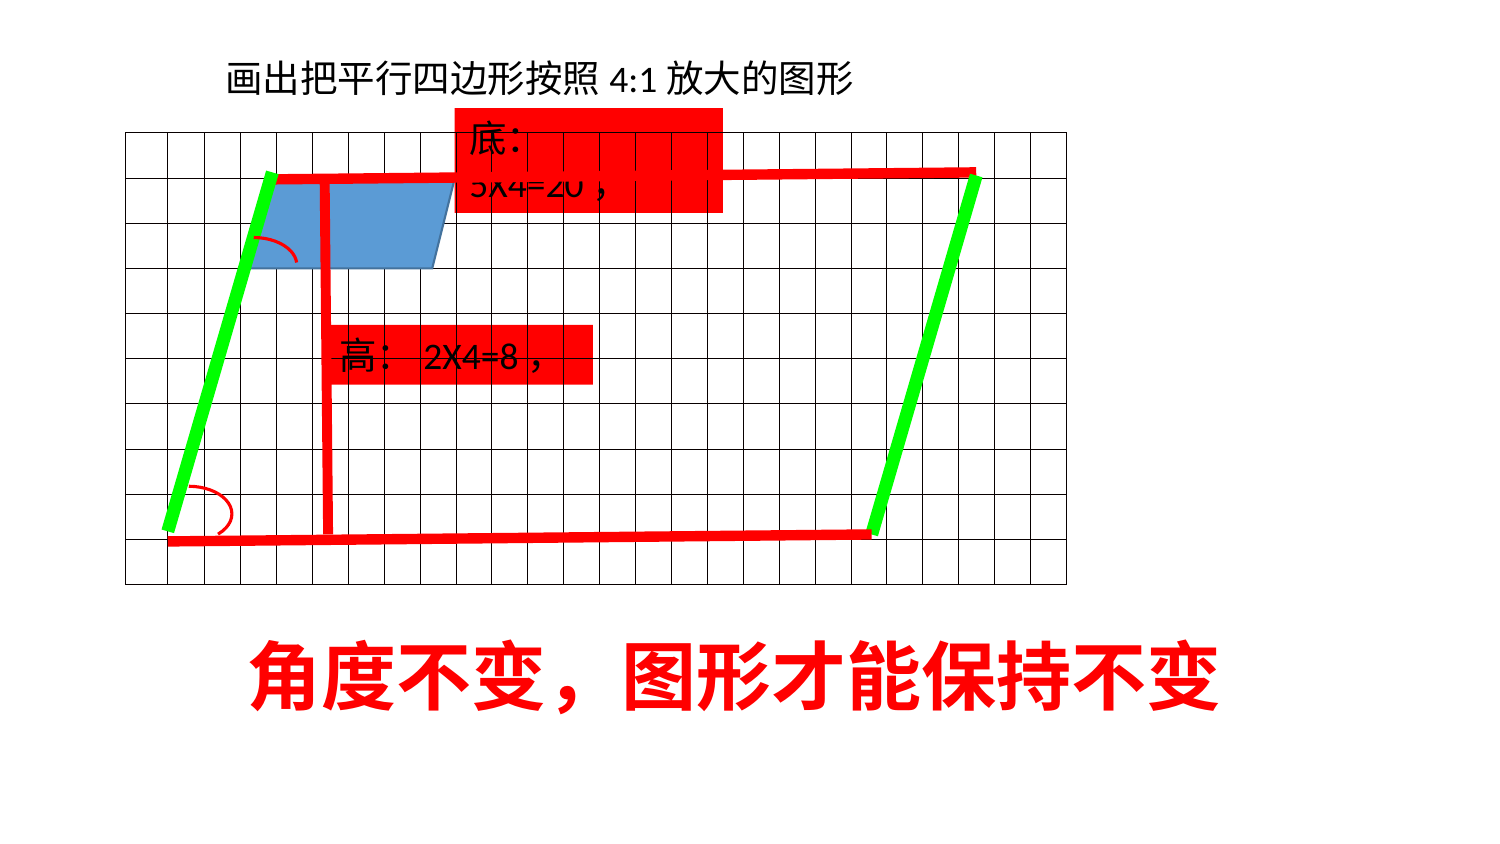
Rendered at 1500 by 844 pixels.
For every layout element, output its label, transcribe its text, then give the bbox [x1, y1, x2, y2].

text_box 画出把平行四边形按照4:1放大的图形 [210, 48, 953, 108]
table_cell [672, 542, 707, 584]
table_header [528, 133, 563, 171]
table_cell [457, 269, 491, 313]
table_header [421, 133, 456, 172]
table_cell [923, 540, 958, 584]
table_cell [995, 224, 1030, 268]
table_cell [331, 314, 348, 358]
table_cell [672, 495, 707, 531]
table_cell [995, 269, 1030, 313]
table_cell [872, 535, 886, 539]
table_cell [708, 314, 743, 358]
table_cell [600, 450, 635, 494]
table_cell [852, 269, 871, 313]
table_cell [528, 314, 563, 358]
table_cell [977, 404, 994, 449]
table_cell [780, 404, 815, 449]
table_cell [349, 270, 384, 313]
table_cell [528, 543, 563, 584]
table_cell [708, 359, 743, 403]
table_cell [708, 269, 743, 313]
table_cell [816, 314, 851, 358]
table_cell [887, 535, 922, 539]
table_cell [349, 314, 384, 358]
table_cell [564, 224, 599, 268]
table_cell [636, 181, 671, 223]
table_cell [1031, 495, 1066, 539]
table_cell [816, 359, 851, 403]
table_cell [1031, 224, 1066, 268]
table_cell [744, 542, 779, 584]
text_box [167, 534, 872, 542]
table_cell [564, 450, 599, 494]
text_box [871, 175, 977, 535]
table_cell [385, 450, 420, 494]
table_cell [977, 269, 994, 313]
table_cell [780, 542, 815, 584]
table_cell [780, 450, 815, 494]
table_cell [421, 544, 456, 584]
table_cell [744, 359, 779, 403]
table_cell [277, 359, 312, 403]
table_header [887, 133, 922, 168]
table_cell [636, 359, 671, 403]
table_cell [333, 450, 348, 494]
table_header [457, 133, 491, 172]
table_cell [313, 314, 321, 358]
table_cell [421, 495, 456, 533]
table_cell [995, 495, 1030, 539]
table_header [852, 133, 886, 168]
table_cell [1031, 179, 1066, 223]
table_cell [744, 269, 779, 313]
table_cell [780, 224, 815, 268]
table_cell [636, 314, 671, 358]
table_cell [1031, 450, 1066, 494]
table_cell [672, 224, 707, 268]
table_cell [241, 495, 276, 534]
table_cell [126, 314, 167, 358]
table_header [995, 133, 1030, 178]
table_cell [1031, 269, 1066, 313]
table_cell [457, 495, 491, 533]
table_cell [636, 404, 671, 449]
table_cell [636, 450, 671, 494]
table_cell [528, 404, 563, 449]
table_cell [744, 495, 779, 530]
table_cell [852, 224, 871, 268]
table_cell [600, 359, 635, 403]
table_cell [277, 314, 312, 358]
table_cell [421, 314, 456, 358]
table_cell [349, 404, 384, 449]
table_cell [600, 404, 635, 449]
table_cell [434, 224, 456, 268]
table_header [780, 133, 815, 169]
table_cell [564, 543, 599, 584]
table_cell [852, 540, 886, 584]
table_cell [977, 179, 994, 223]
table_cell [313, 359, 321, 403]
table_cell [852, 359, 871, 403]
table_cell [564, 359, 599, 403]
table_cell [959, 540, 994, 584]
table_cell [277, 495, 312, 534]
table_cell [672, 404, 707, 449]
table_cell [349, 450, 384, 494]
table_cell [313, 545, 348, 584]
table_header [1031, 133, 1066, 178]
table_cell [313, 270, 320, 313]
table_cell [852, 450, 871, 494]
table_header [959, 133, 994, 178]
table_cell [349, 545, 384, 584]
table_cell [852, 314, 871, 358]
table_header [600, 133, 635, 170]
table_cell [600, 181, 635, 223]
table_cell [126, 450, 167, 494]
table_cell [672, 269, 707, 313]
table_cell [331, 270, 348, 313]
table_cell [600, 495, 635, 531]
table_cell [277, 270, 312, 313]
table_cell [421, 404, 456, 449]
table_cell [816, 495, 851, 529]
table_header [923, 133, 958, 167]
table_cell [995, 359, 1030, 403]
table_cell [852, 180, 871, 223]
table_cell [528, 182, 563, 223]
table_cell [636, 542, 671, 584]
table_cell [564, 269, 599, 313]
table_cell [1031, 314, 1066, 358]
table_cell [421, 450, 456, 494]
table_cell [672, 450, 707, 494]
text_box [273, 185, 320, 270]
table_cell [816, 180, 851, 223]
text_box [273, 238, 299, 264]
table_cell [744, 224, 779, 268]
table_cell [492, 544, 527, 584]
table_cell [457, 359, 491, 403]
table_cell [672, 181, 707, 223]
table_cell [332, 359, 348, 403]
table_cell [126, 495, 167, 539]
table_header [349, 133, 384, 172]
table_cell [708, 450, 743, 494]
table_cell [277, 404, 312, 449]
table_cell [995, 314, 1030, 358]
table_cell [600, 224, 635, 268]
table_cell [708, 542, 743, 584]
table_cell [277, 450, 312, 494]
table_cell [277, 546, 312, 584]
table_cell [977, 314, 994, 358]
table_cell [564, 314, 599, 358]
table_cell [780, 180, 815, 223]
table_cell [385, 404, 420, 449]
table_cell [457, 450, 491, 494]
table_cell [852, 495, 871, 529]
table_cell [816, 450, 851, 494]
table_cell [421, 269, 456, 313]
table_cell [457, 544, 491, 584]
table_cell [528, 495, 563, 532]
table_cell [852, 404, 871, 449]
table_cell [528, 450, 563, 494]
table_cell [349, 359, 384, 403]
table_cell [977, 450, 994, 494]
table_cell [492, 404, 527, 449]
table_cell [126, 269, 167, 313]
table_cell [492, 359, 527, 403]
table_cell [385, 545, 420, 584]
table_cell [744, 180, 779, 223]
table_cell [492, 495, 527, 533]
table_cell [313, 450, 322, 494]
table_cell [492, 269, 527, 313]
table_cell [332, 404, 348, 449]
table_cell [1031, 540, 1066, 584]
table_cell [385, 495, 420, 534]
table_cell [385, 314, 420, 358]
table_cell [780, 269, 815, 313]
table_cell [205, 546, 240, 584]
table_cell [708, 180, 743, 223]
table_cell [600, 542, 635, 584]
text_box 底：5X4=20， [454, 108, 723, 132]
text_box 角度不变，图形才能保持不变 [231, 621, 1359, 727]
table_cell [313, 495, 323, 534]
table_cell [564, 495, 599, 532]
table_cell [349, 495, 384, 534]
table_header [313, 133, 348, 172]
table_cell [385, 270, 420, 313]
table_cell [421, 359, 456, 403]
table_cell [241, 546, 276, 584]
table_cell [887, 540, 922, 584]
table_cell [600, 314, 635, 358]
table_cell [385, 359, 420, 403]
table_cell [708, 404, 743, 449]
table_cell [528, 269, 563, 313]
table_cell [492, 314, 527, 358]
table_header [564, 133, 599, 171]
table_cell [672, 359, 707, 403]
table_cell [126, 404, 167, 449]
table_cell [1031, 359, 1066, 403]
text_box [167, 172, 273, 532]
table_cell [528, 359, 563, 403]
table_cell [457, 314, 491, 358]
table_cell [744, 450, 779, 494]
table_cell [744, 314, 779, 358]
table_header [636, 133, 671, 170]
table_cell [457, 404, 491, 449]
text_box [324, 182, 329, 534]
table_cell [816, 269, 851, 313]
table_cell [672, 314, 707, 358]
table_header [816, 133, 851, 168]
table_cell [923, 535, 958, 539]
table_cell [816, 224, 851, 268]
table_cell [457, 224, 491, 268]
table_cell [492, 183, 527, 223]
table_header [277, 133, 312, 172]
table_cell [780, 495, 815, 530]
table_header [708, 133, 743, 169]
table_cell [780, 359, 815, 403]
table_cell [600, 269, 635, 313]
table_cell [528, 224, 563, 268]
table_header [492, 133, 527, 171]
table_cell [313, 404, 322, 449]
table_header [744, 133, 779, 169]
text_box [273, 172, 977, 180]
table_cell [445, 183, 456, 223]
table_cell [995, 404, 1030, 449]
table_cell [977, 224, 994, 268]
table_header [385, 133, 420, 172]
table_cell [995, 450, 1030, 494]
table_cell [168, 547, 204, 584]
table_cell [816, 404, 851, 449]
table_cell [977, 359, 994, 403]
table_cell [959, 495, 994, 539]
table_cell [636, 269, 671, 313]
table_cell [995, 540, 1030, 584]
table_cell [995, 179, 1030, 223]
table_cell [636, 224, 671, 268]
table_header [241, 133, 276, 172]
table_cell [457, 183, 491, 223]
table_header [126, 133, 167, 178]
text_box [330, 183, 455, 270]
table_cell [564, 182, 599, 223]
table_header [205, 133, 240, 172]
table_cell [1031, 404, 1066, 449]
table_cell [492, 450, 527, 494]
table_cell [636, 495, 671, 531]
table_cell [780, 314, 815, 358]
table_cell [492, 224, 527, 268]
table_cell [126, 224, 167, 268]
table_cell [708, 495, 743, 530]
table_header [672, 133, 707, 170]
table_cell [744, 404, 779, 449]
table_cell [126, 179, 167, 223]
table_cell [816, 542, 851, 584]
table_cell [126, 359, 167, 403]
table_cell [333, 495, 348, 534]
table_header [168, 133, 204, 172]
table_cell [126, 540, 167, 584]
table_cell [708, 224, 743, 268]
table_cell [564, 404, 599, 449]
